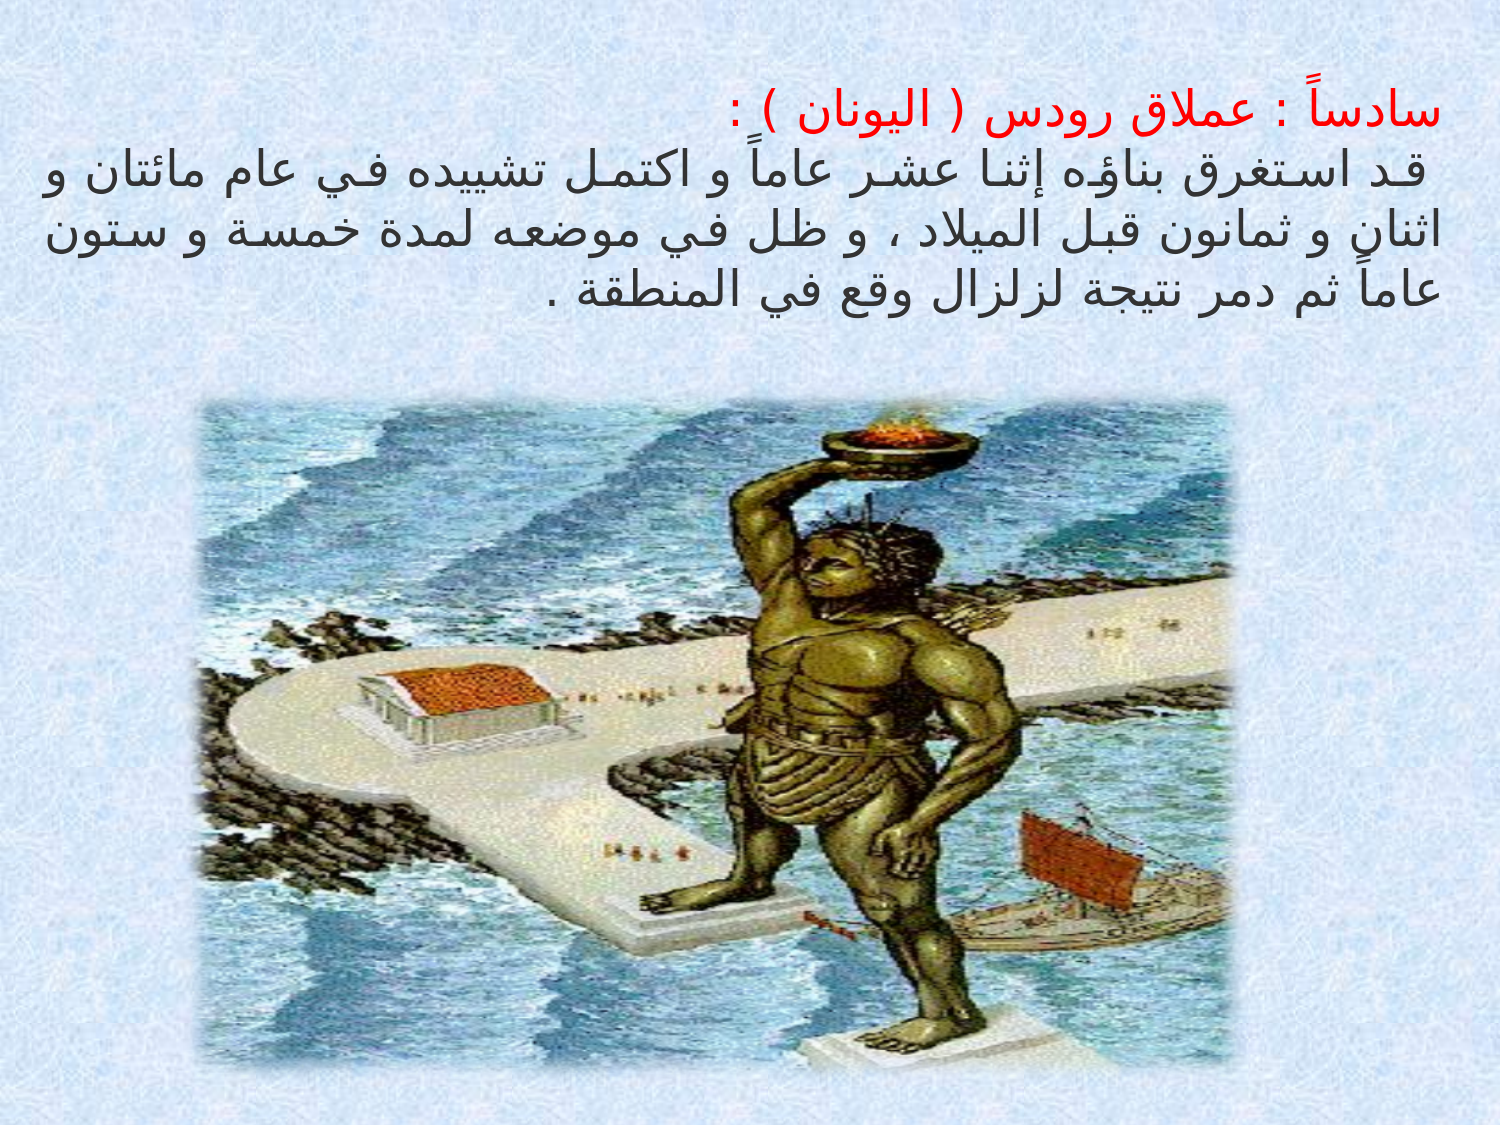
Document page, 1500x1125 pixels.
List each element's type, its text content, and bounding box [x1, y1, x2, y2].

picture [0, 0, 1500, 1125]
text_box سادساً : عملاق رودس ( اليونان ) : قد استغرق بناؤه إثنا عشر عاماً و اكتمل تشييده في عام مائتان و اثنان و ثمانون قبل الميلاد ، و ظل في موضعه لمدة خمسة و ستون عاماً ثم دمر نتيجة لزلزال وقع في المنطقة . [29, 68, 1459, 324]
